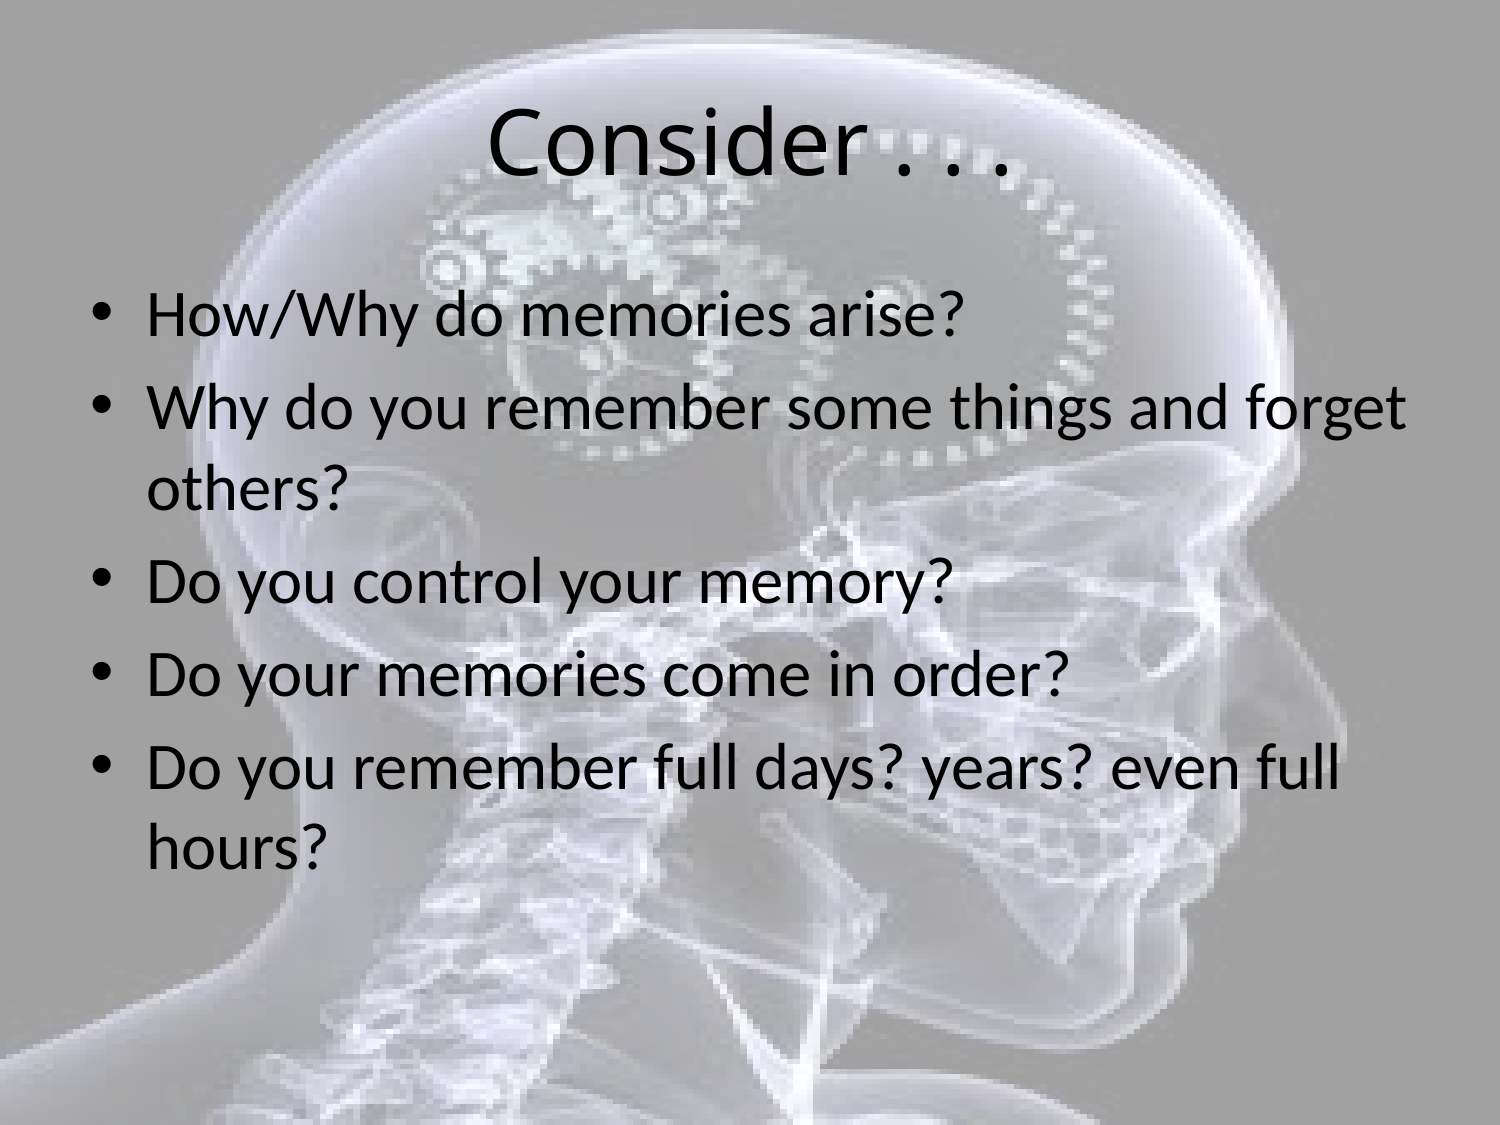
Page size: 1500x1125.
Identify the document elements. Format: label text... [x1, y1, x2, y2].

list How/Why do memories arise? Why do you remember some things and forget others? Do you control your memory? Do your memories come in order? Do you remember full days? years? even full hours? [75, 262, 1425, 1005]
title Consider . . . [75, 45, 1425, 233]
